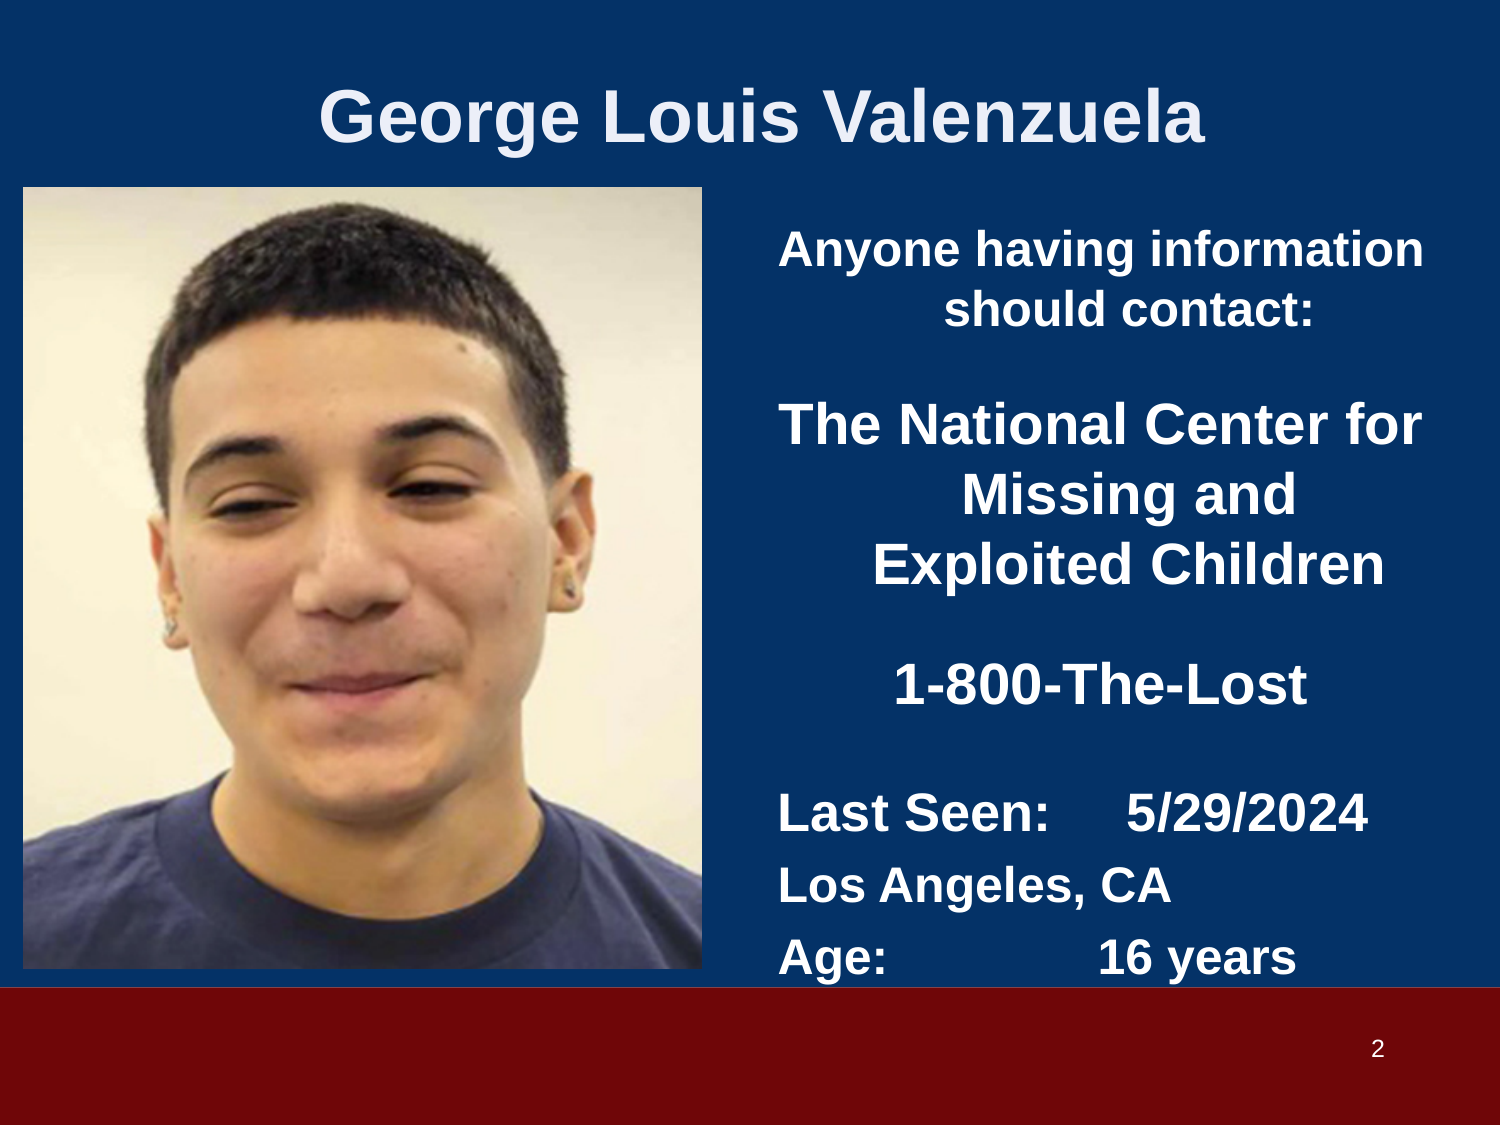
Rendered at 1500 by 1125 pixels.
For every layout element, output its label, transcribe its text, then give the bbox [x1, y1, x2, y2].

title George Louis Valenzuela [125, 37, 1400, 188]
slide_number 2 [1087, 1025, 1400, 1100]
picture [23, 187, 702, 969]
list Anyone having information should contact: The National Center for Missing and Exploited Children 1-800-The-Lost Last Seen: 5/29/2024 Los Angeles, CA Age: 16 years [762, 208, 1441, 990]
